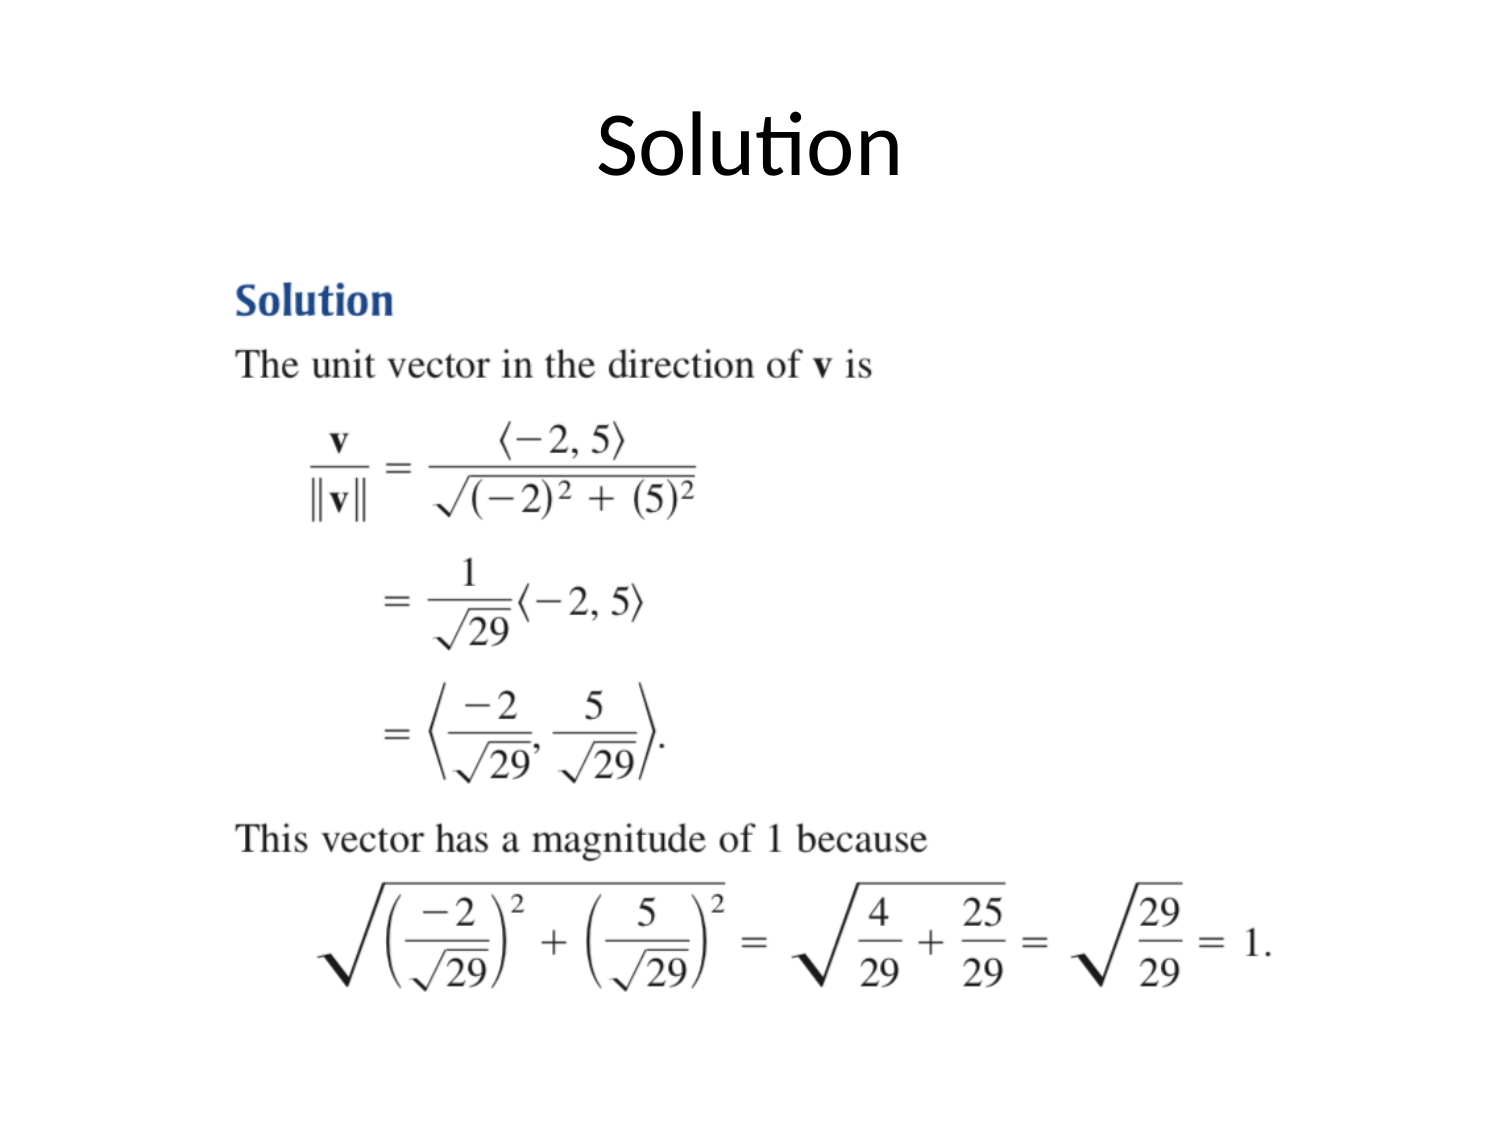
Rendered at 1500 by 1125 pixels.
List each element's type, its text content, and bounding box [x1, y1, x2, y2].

title Solution [75, 45, 1425, 233]
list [74, 262, 1426, 1006]
